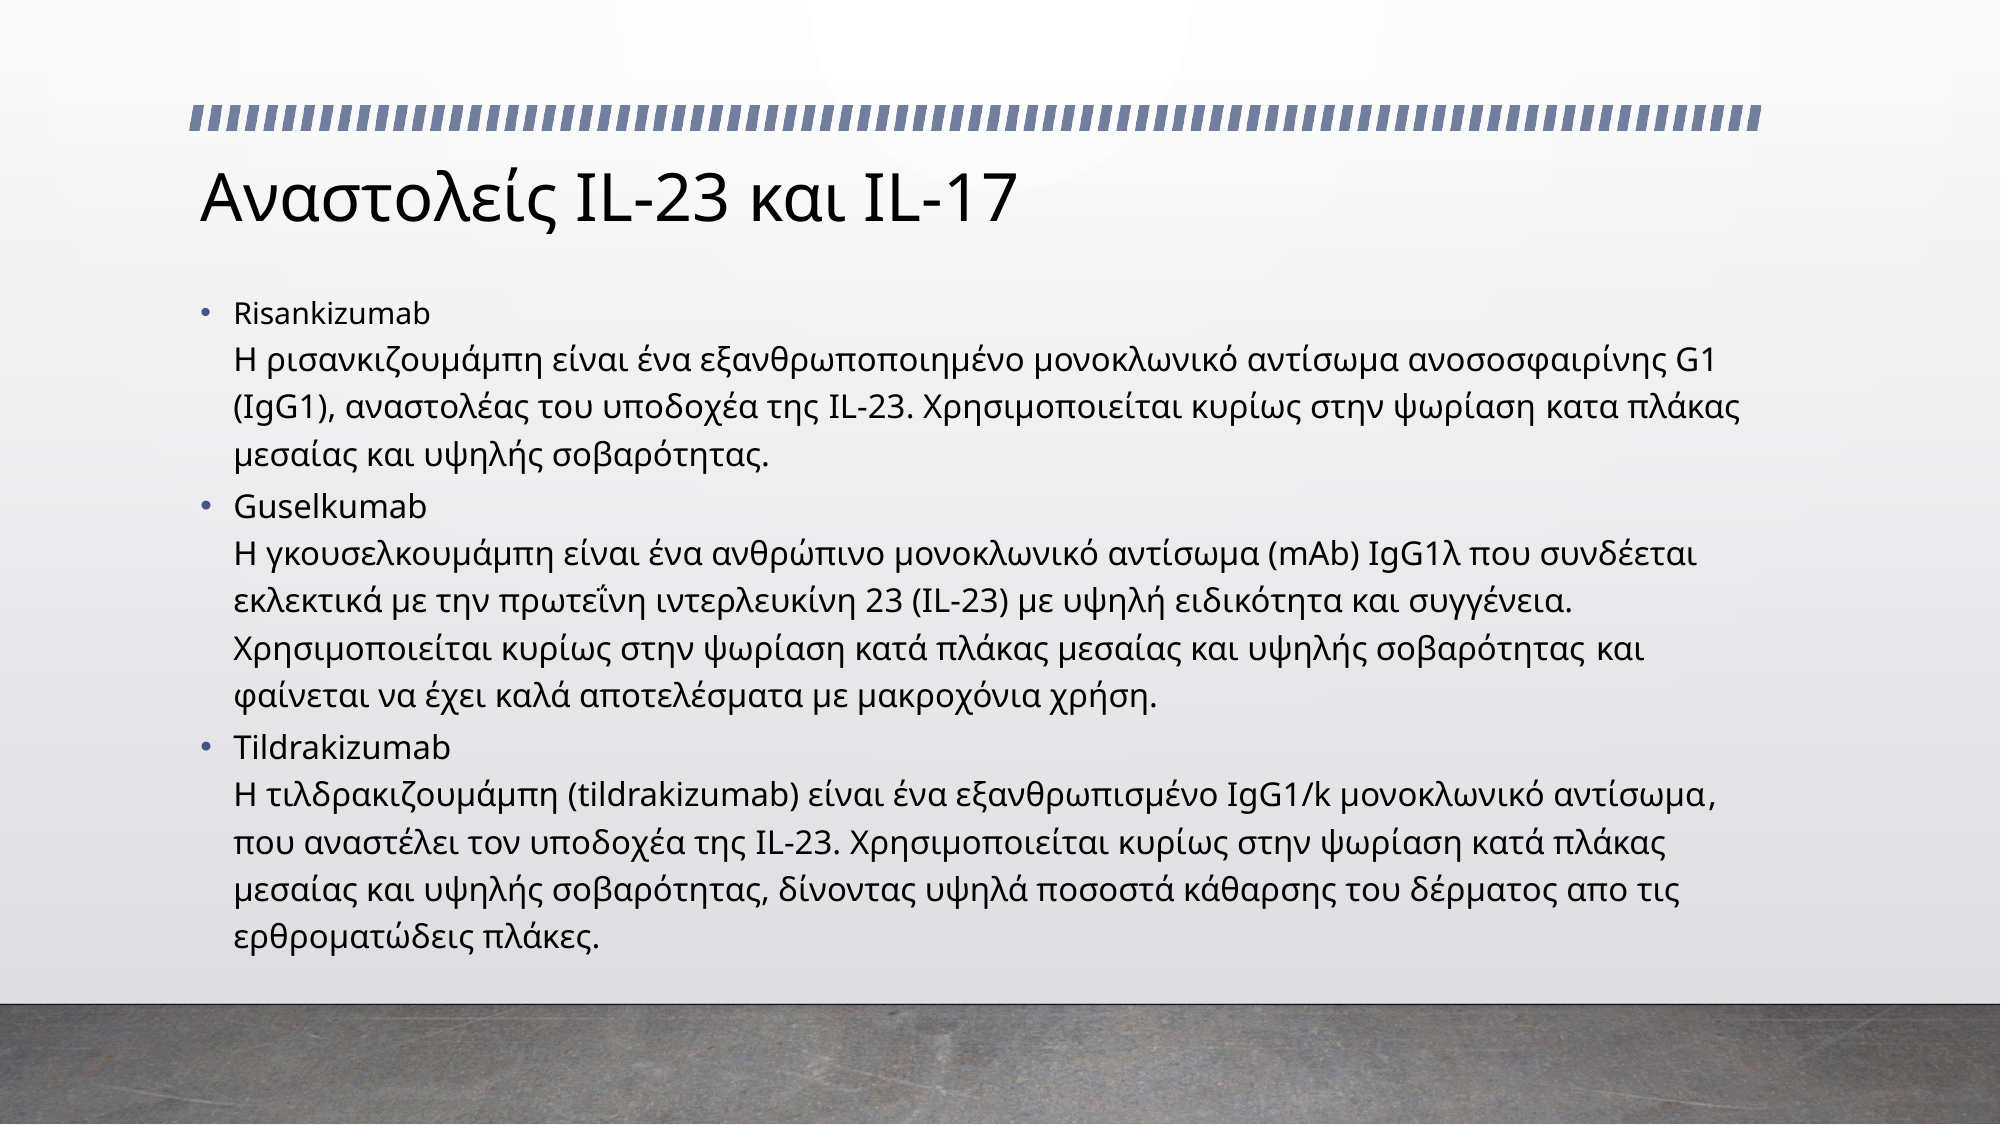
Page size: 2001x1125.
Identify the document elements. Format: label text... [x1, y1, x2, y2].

list Risankizumab Η ρισανκιζουμάμπη είναι ένα εξανθρωποποιημένο μονοκλωνικό αντίσωμα ανοσοσφαιρίνης G1 (IgG1), αναστολέας του υποδοχέα της IL-23. Χρησιμοποιείται κυρίως στην ψωρίαση κατα πλάκας μεσαίας και υψηλής σοβαρότητας. Guselkumab Η γκουσελκουμάμπη είναι ένα ανθρώπινο μονοκλωνικό αντίσωμα (mAb) IgG1λ που συνδέεται εκλεκτικά με την πρωτεΐνη ιντερλευκίνη 23 (IL-23) με υψηλή ειδικότητα και συγγένεια. Χρησιμοποιείται κυρίως στην ψωρίαση κατά πλάκας μεσαίας και υψηλής σοβαρότητας και φαίνεται να έχει καλά αποτελέσματα με μακροχόνια χρήση. Tildrakizumab Η τιλδρακιζουμάμπη (tildrakizumab) είναι ένα εξανθρωπισμένο IgG1/k μονοκλωνικό αντίσωμα, που αναστέλει τον υποδοχέα της IL-23. Χρησιμοποιείται κυρίως στην ψωρίαση κατά πλάκας μεσαίας και υψηλής σοβαρότητας, δίνοντας υψηλά ποσοστά κάθαρσης του δέρματος απο τις ερθροματώδεις πλάκες. [185, 279, 1761, 1095]
picture [0, 1004, 2000, 1124]
title Αναστολείς IL-23 και IL-17 [185, 156, 1761, 279]
